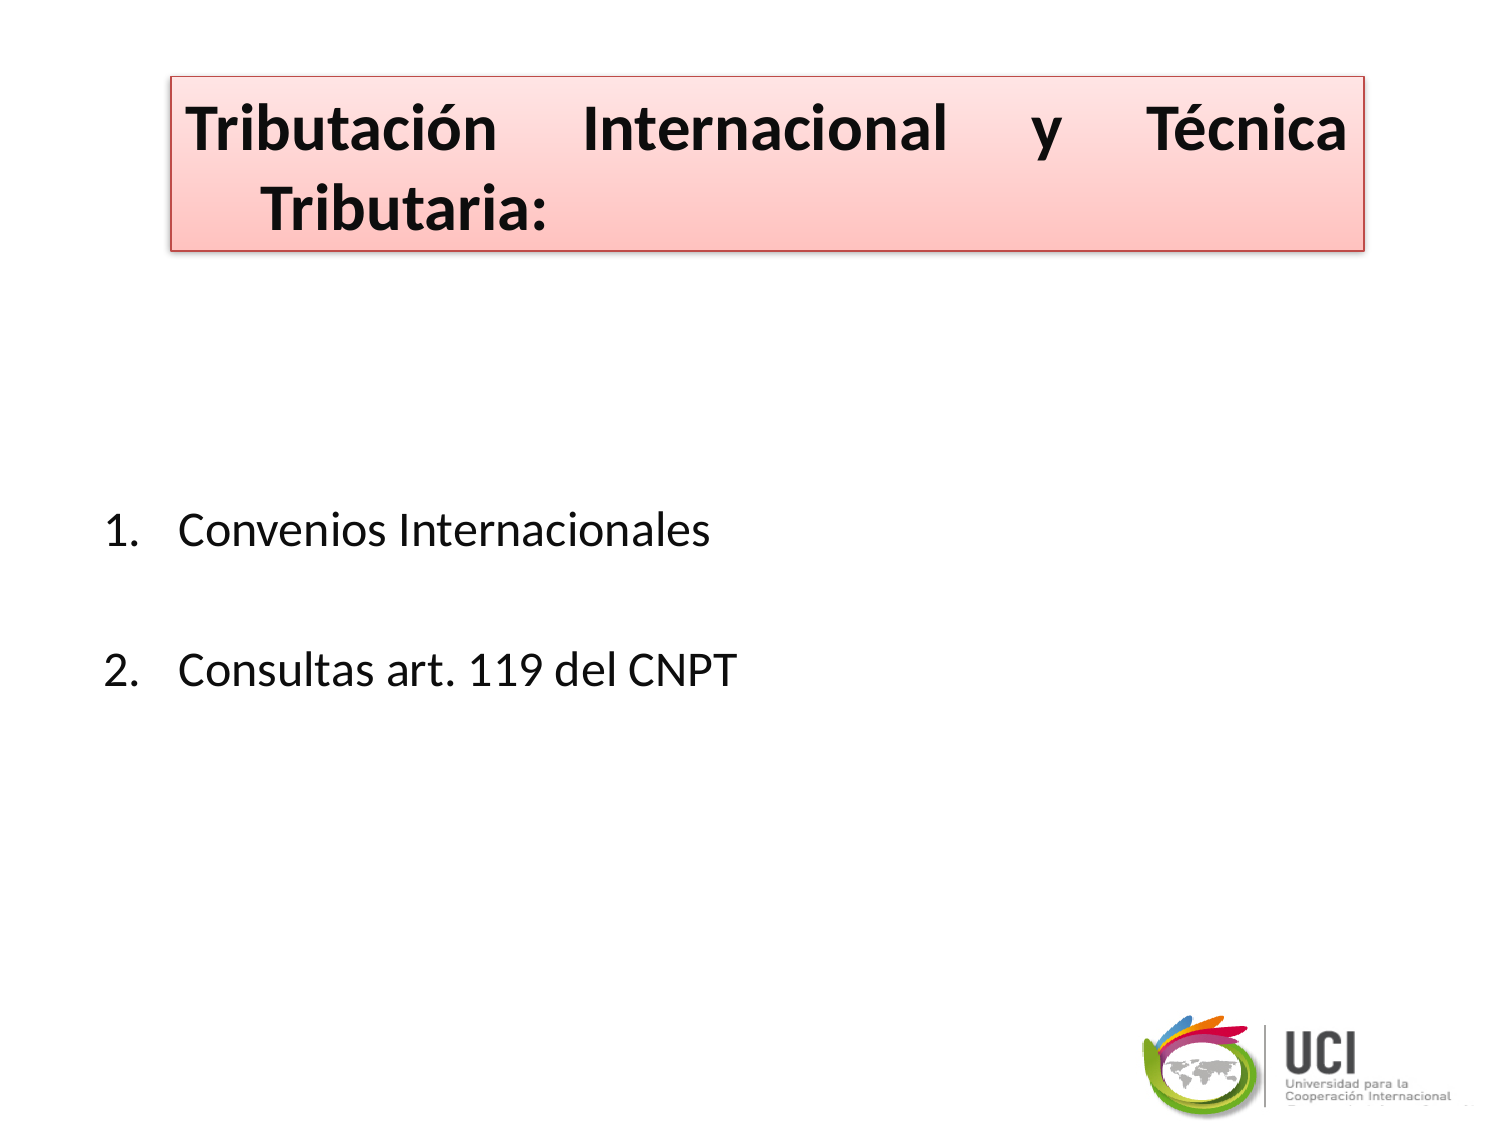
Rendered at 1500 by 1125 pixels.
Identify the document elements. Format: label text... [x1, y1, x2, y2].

picture [1135, 1011, 1273, 1122]
text_box Convenios Internacionales Consultas art. 119 del CNPT [88, 349, 1425, 1012]
text_box Tributación Internacional y Técnica Tributaria: [170, 76, 1365, 252]
picture [1274, 1018, 1500, 1106]
